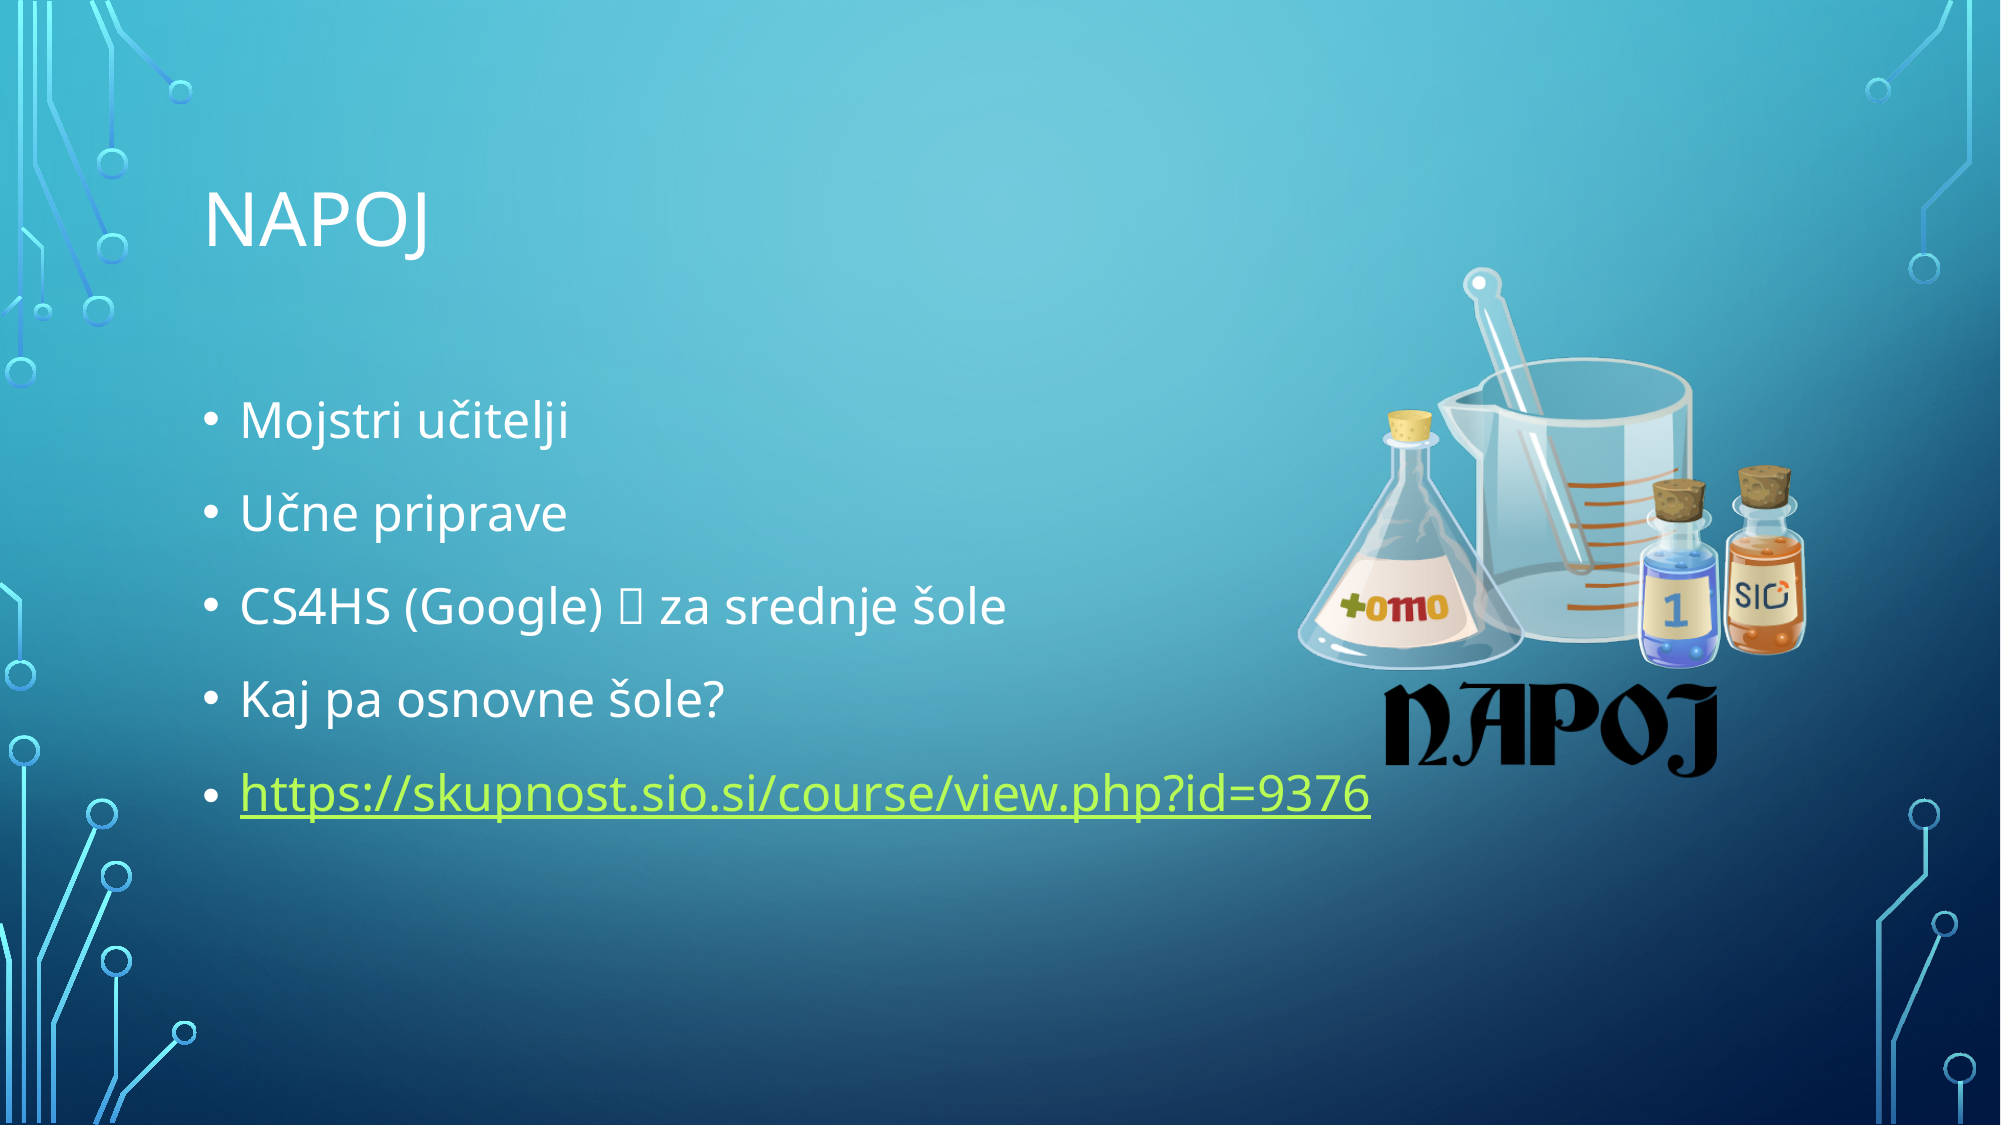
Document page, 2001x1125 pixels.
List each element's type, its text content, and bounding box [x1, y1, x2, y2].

picture [1291, 265, 1813, 787]
title Napoj [187, 101, 1813, 344]
list Mojstri učitelji Učne priprave CS4HS (Google)  za srednje šole Kaj pa osnovne šole? https://skupnost.sio.si/course/view.php?id=9376 [187, 369, 1813, 950]
